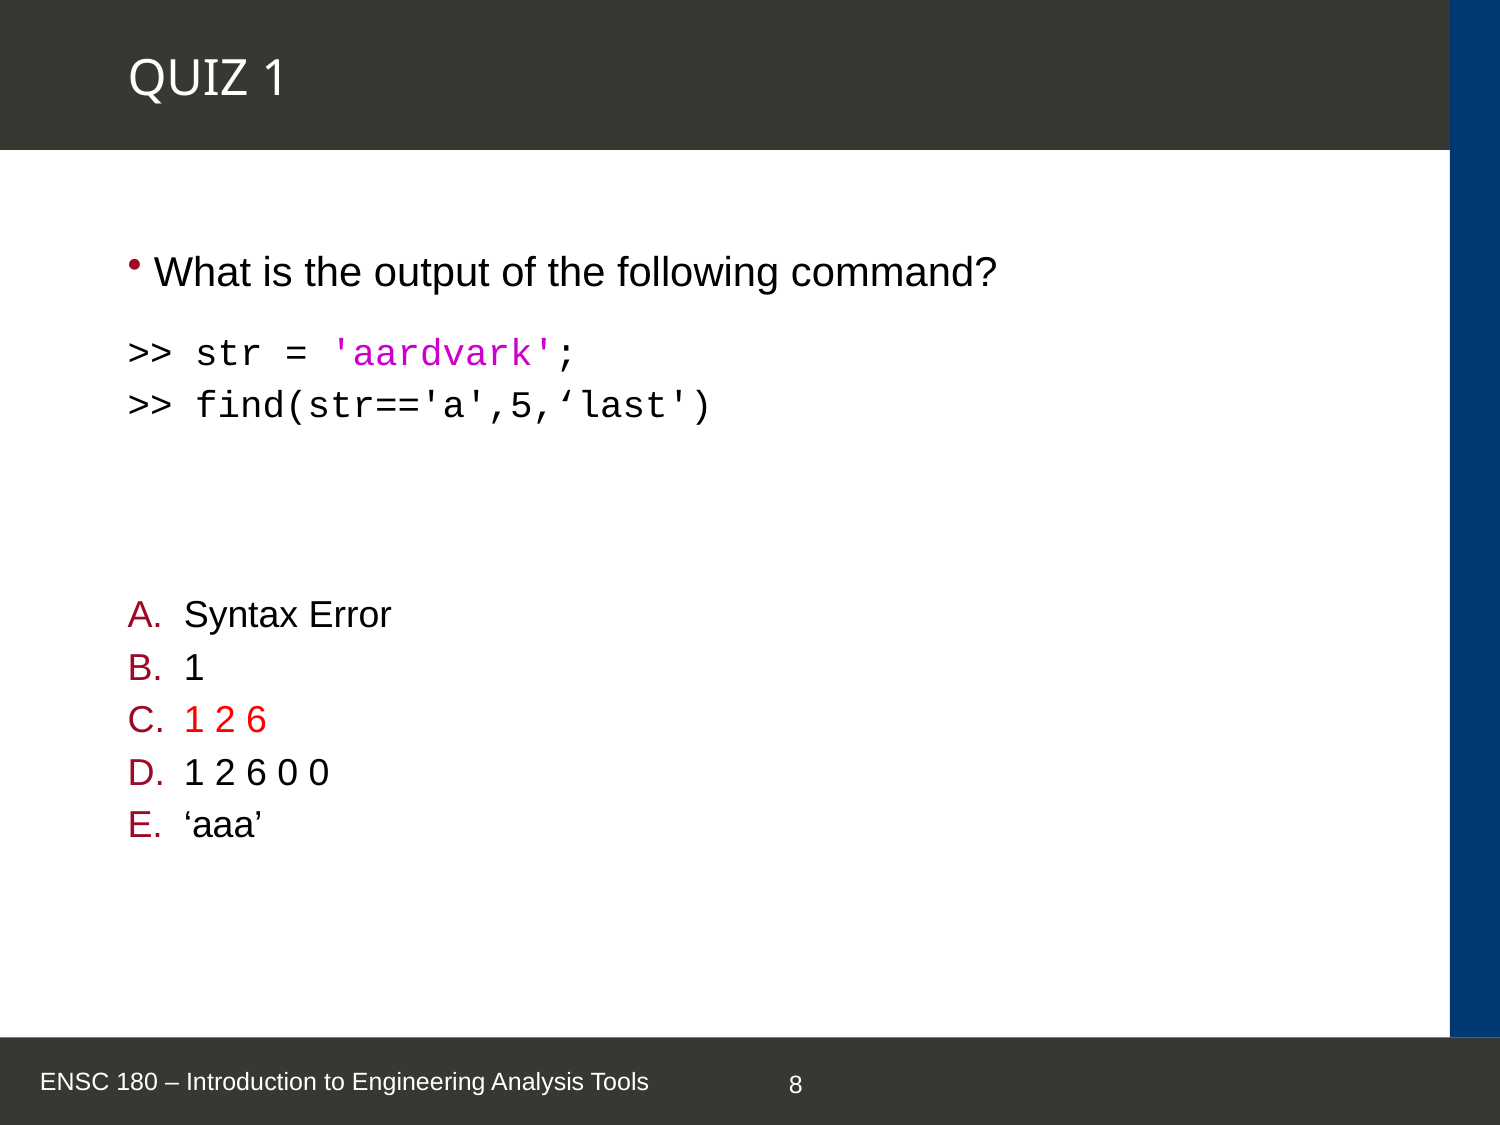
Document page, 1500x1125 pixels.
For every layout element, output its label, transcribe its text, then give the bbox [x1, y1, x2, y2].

title QUIZ 1 [112, 37, 1450, 138]
list What is the output of the following command? >> str = 'aardvark'; >> find(str=='a',5,‘last') Syntax Error 1 1 2 6 1 2 6 0 0 ‘aaa’ [112, 237, 1388, 1029]
footer ENSC 180 – Introduction to Engineering Analysis Tools [24, 1057, 740, 1113]
